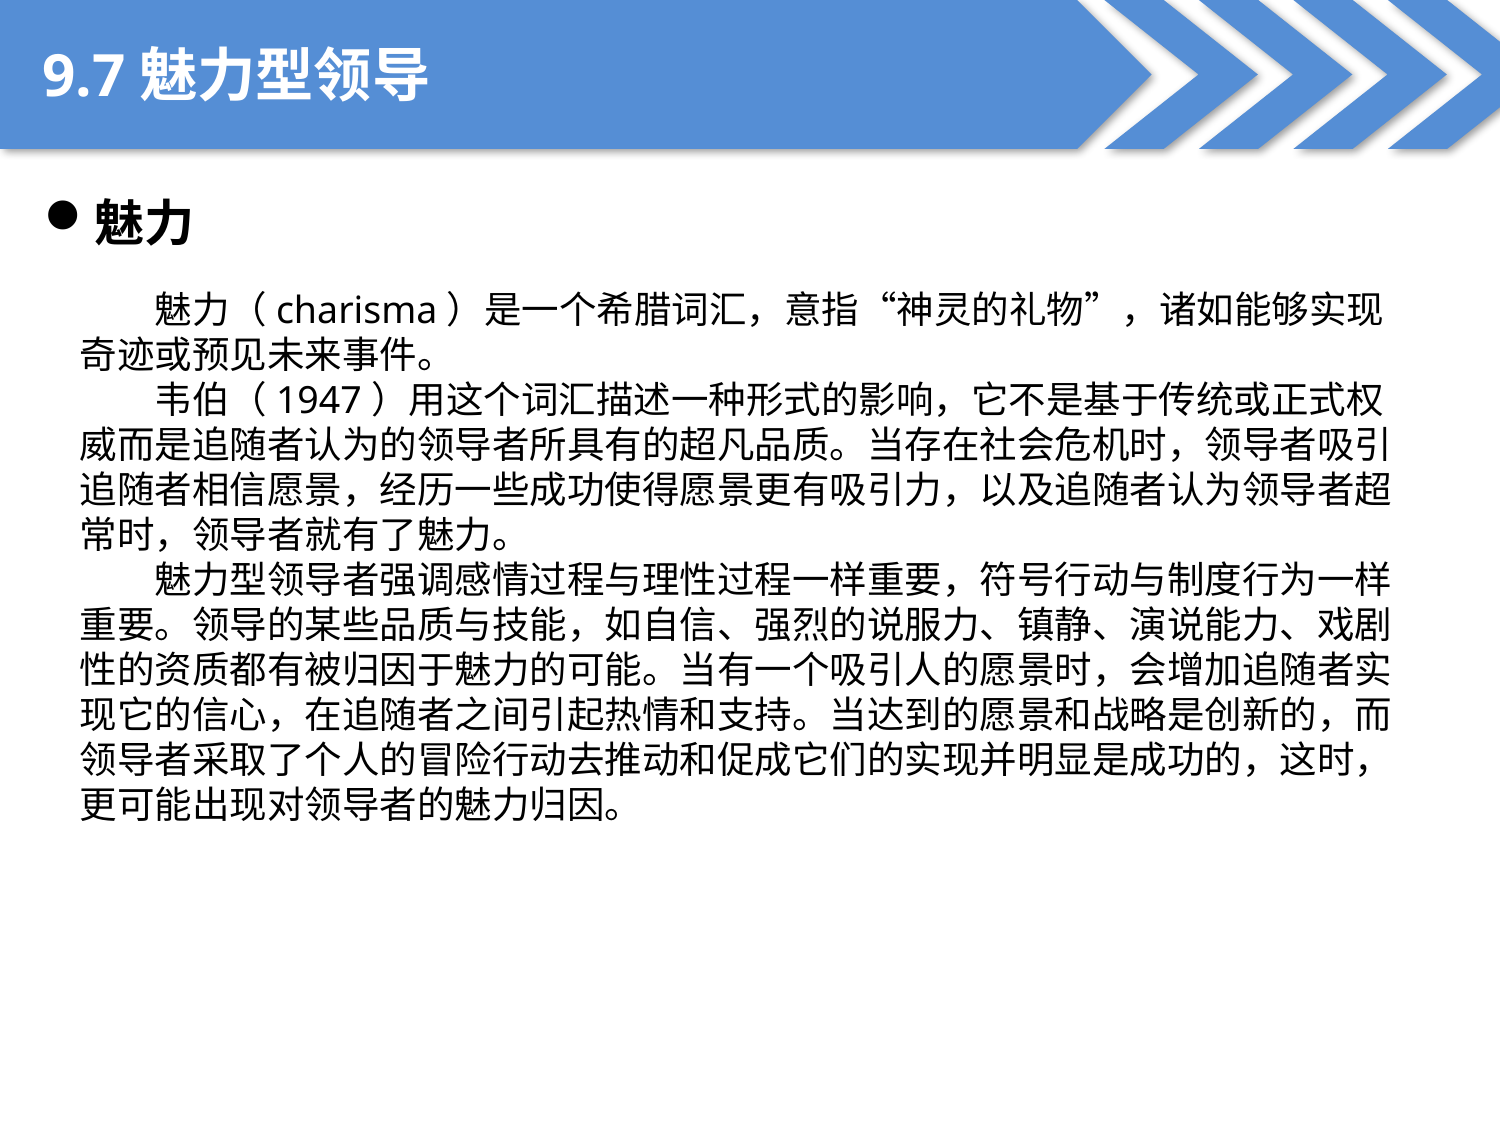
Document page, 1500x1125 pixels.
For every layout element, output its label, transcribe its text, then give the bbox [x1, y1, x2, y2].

text_box 魅力（charisma）是一个希腊词汇，意指“神灵的礼物”，诸如能够实现奇迹或预见未来事件。 韦伯（1947）用这个词汇描述一种形式的影响，它不是基于传统或正式权威而是追随者认为的领导者所具有的超凡品质。当存在社会危机时，领导者吸引追随者相信愿景，经历一些成功使得愿景更有吸引力，以及追随者认为领导者超常时，领导者就有了魅力。 魅力型领导者强调感情过程与理性过程一样重要，符号行动与制度行为一样重要。领导的某些品质与技能，如自信、强烈的说服力、镇静、演说能力、戏剧性的资质都有被归因于魅力的可能。当有一个吸引人的愿景时，会增加追随者实现它的信心，在追随者之间引起热情和支持。当达到的愿景和战略是创新的，而领导者采取了个人的冒险行动去推动和促成它们的实现并明显是成功的，这时，更可能出现对领导者的魅力归因。 [64, 278, 1436, 834]
text_box 9.7魅力型领导 [27, 30, 446, 116]
text_box 魅力 [29, 184, 361, 260]
